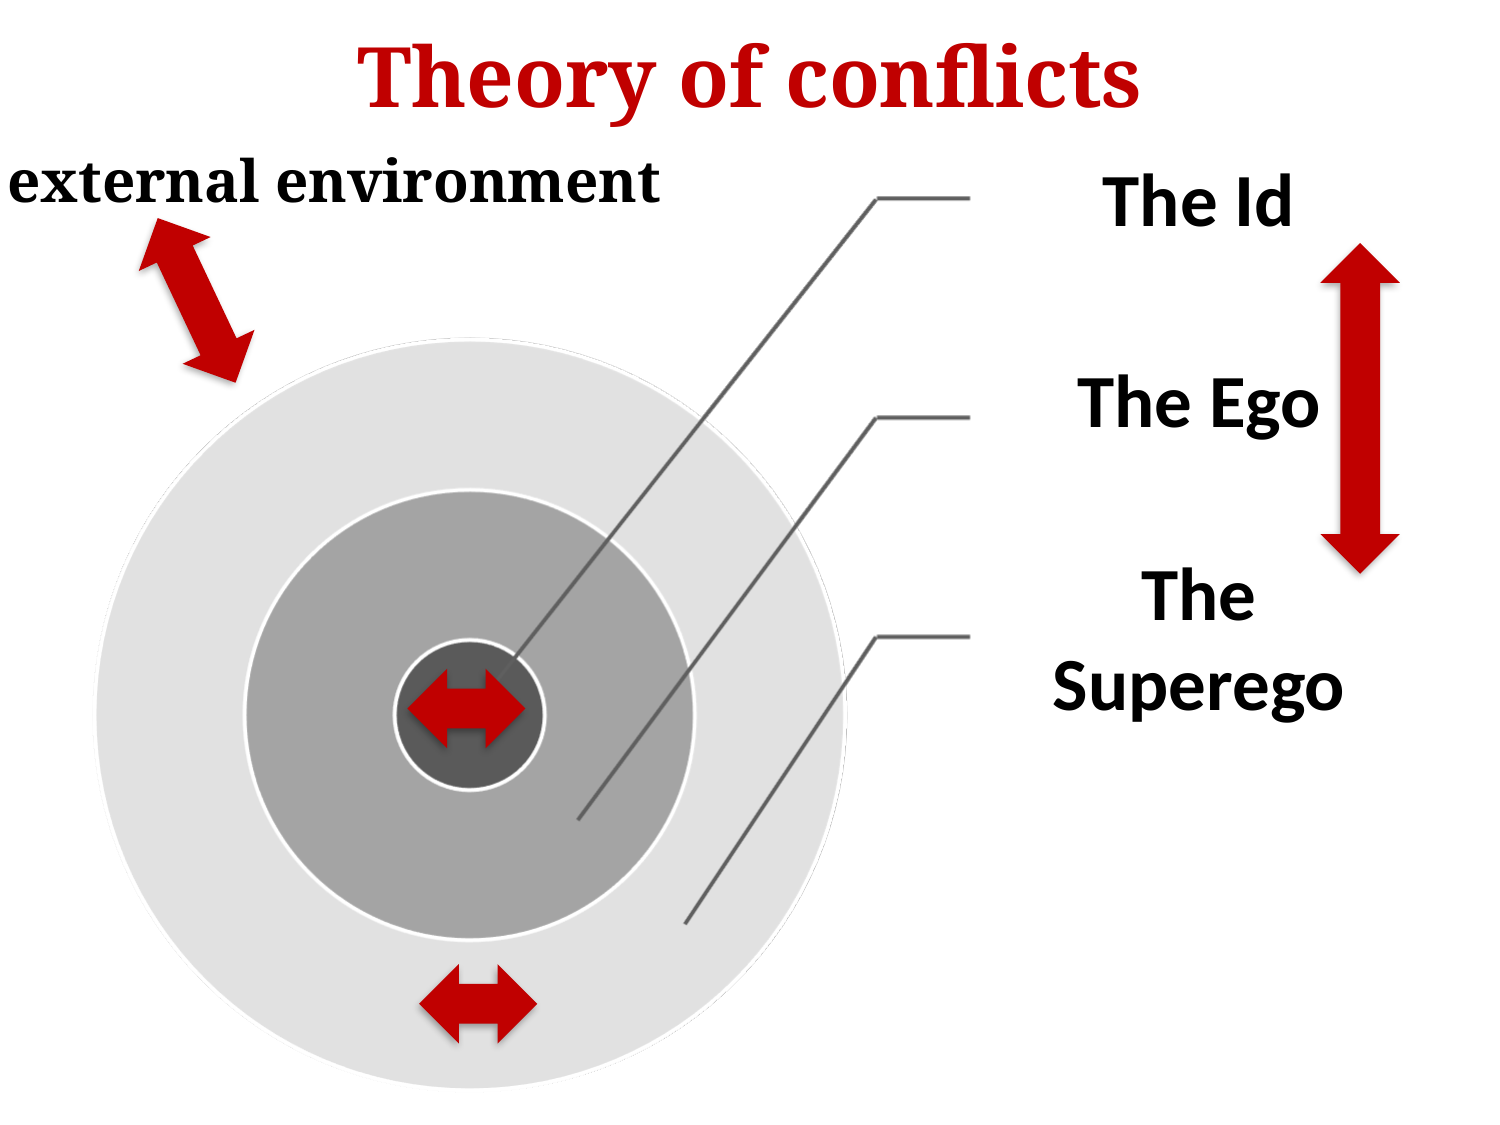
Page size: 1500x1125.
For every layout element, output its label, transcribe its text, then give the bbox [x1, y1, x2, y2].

title Theory of conflicts [75, 0, 1425, 149]
picture [39, 89, 1401, 1094]
text_box external environment [0, 137, 34, 222]
